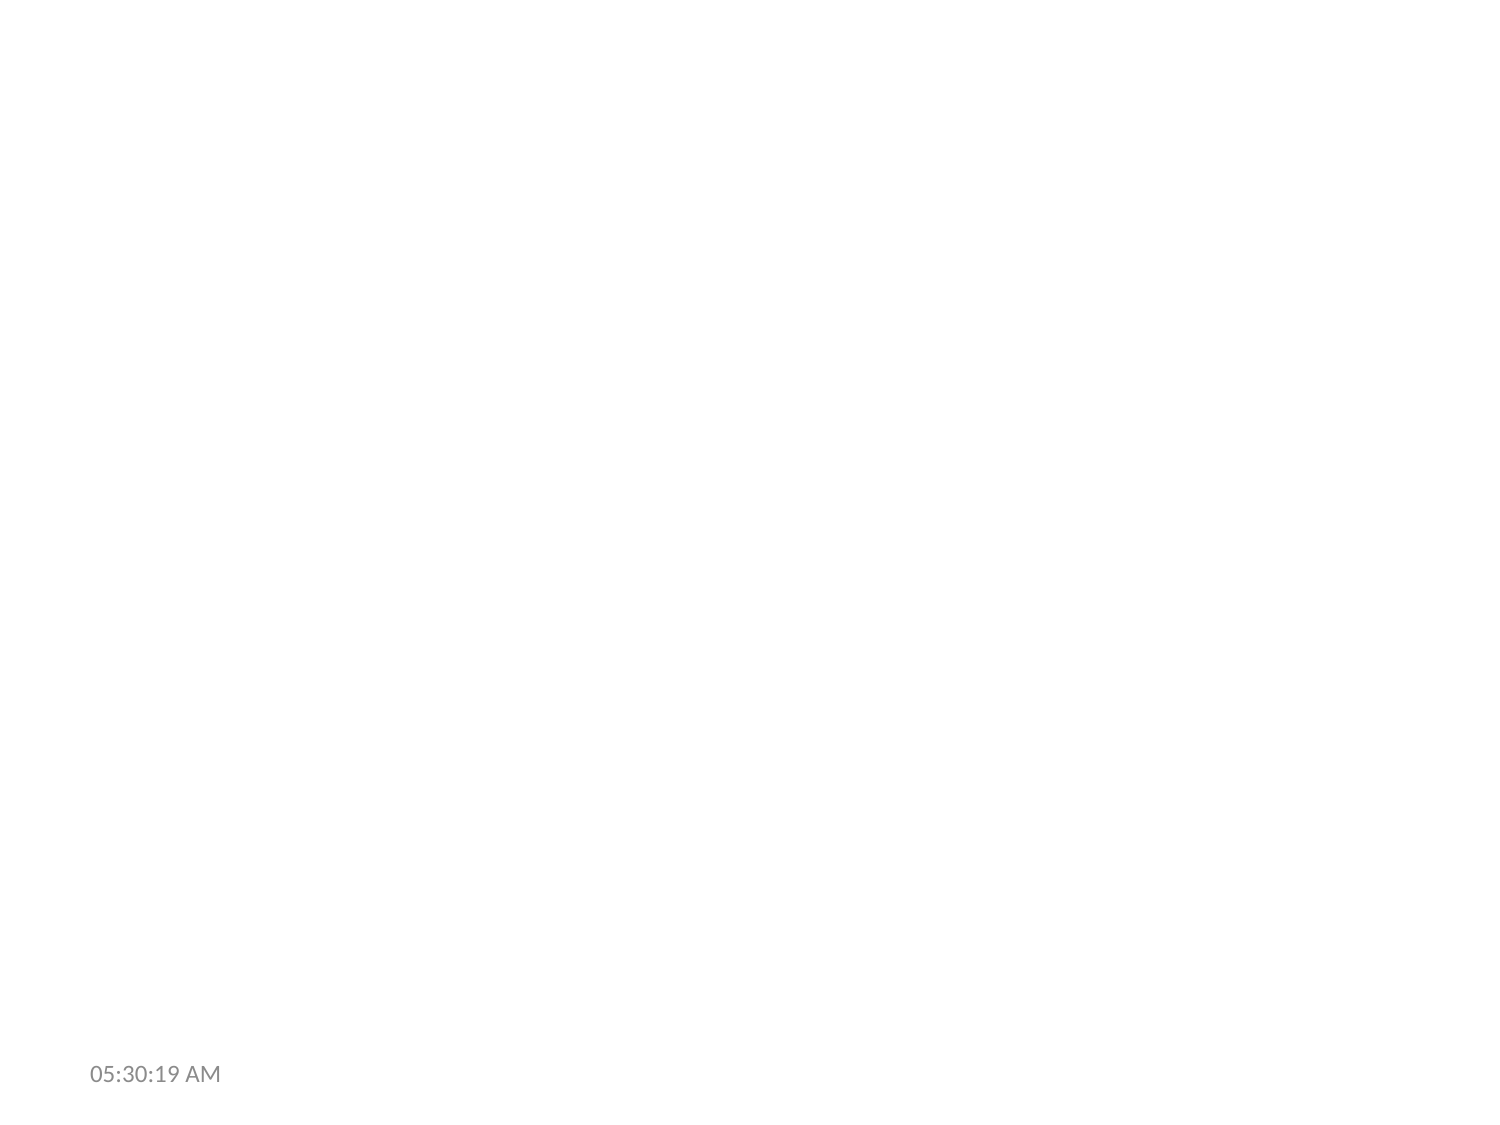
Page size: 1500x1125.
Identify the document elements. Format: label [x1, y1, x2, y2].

slide_number [75, 1042, 425, 1103]
